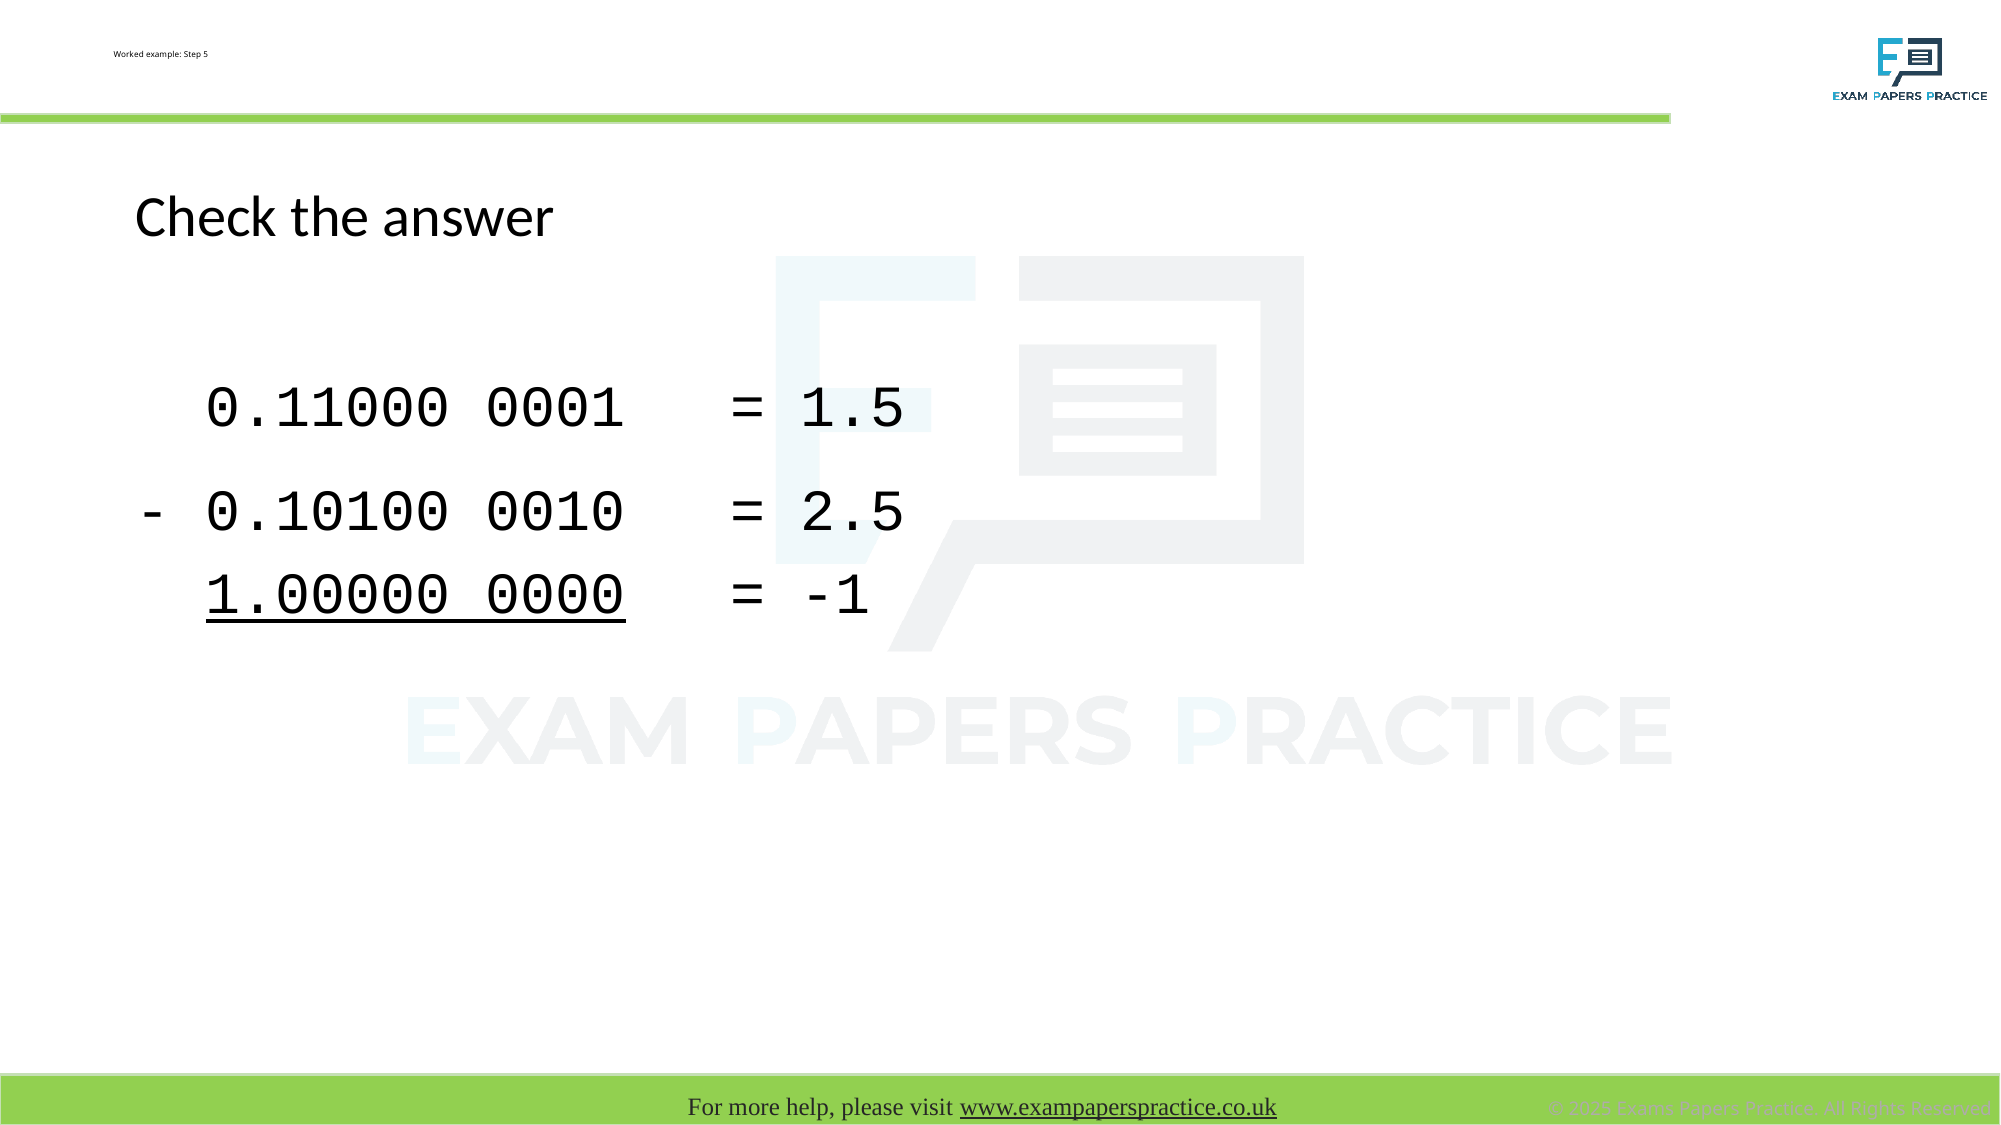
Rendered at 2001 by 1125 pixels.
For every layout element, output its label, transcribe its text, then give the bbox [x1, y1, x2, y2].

title Worked example: Step 5 [98, 43, 1824, 68]
list Check the answer 0.11000 0001 = 1.5 - 0.10100 0010 = 2.5 1.00000 0000 = -1 [120, 179, 1846, 893]
